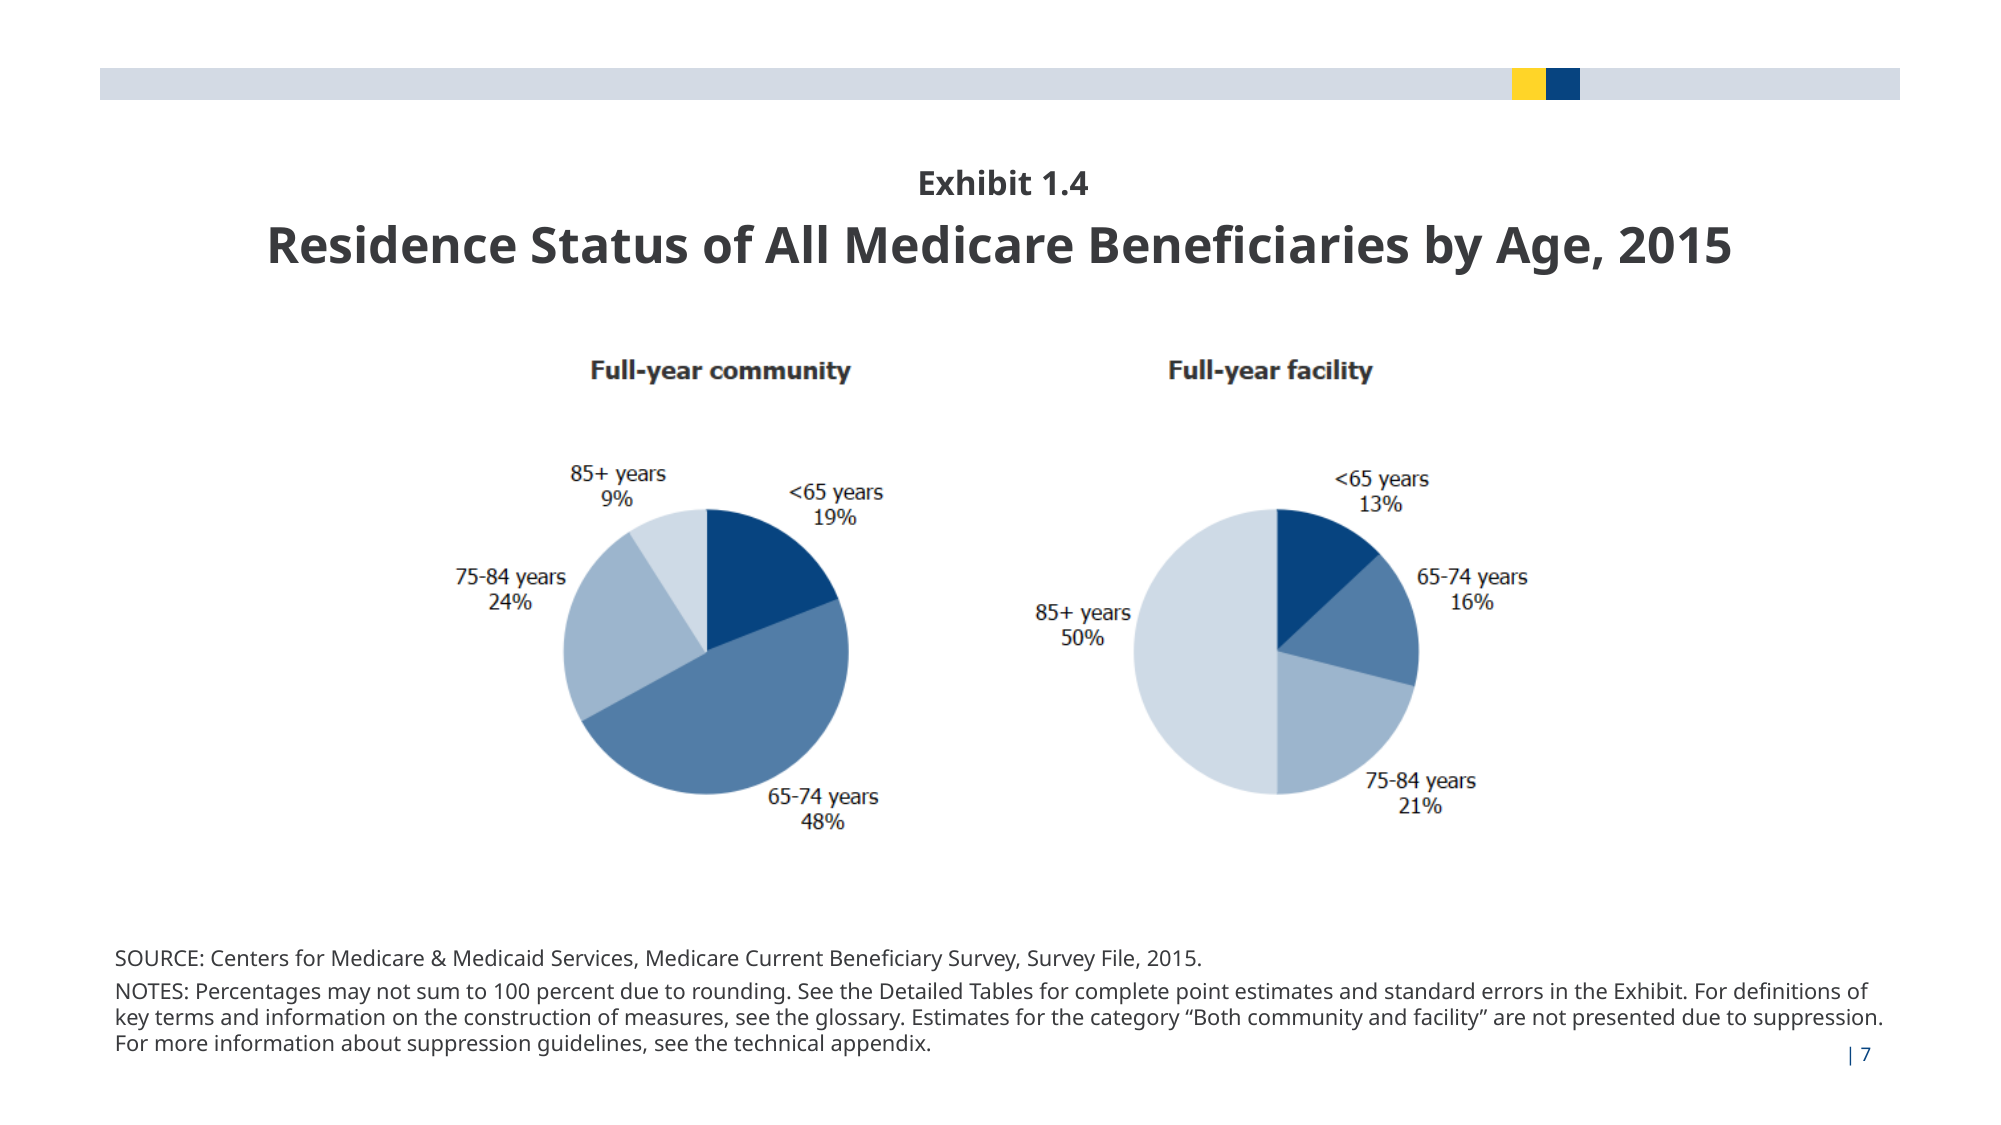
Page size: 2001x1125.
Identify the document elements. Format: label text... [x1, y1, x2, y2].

list SOURCE: Centers for Medicare & Medicaid Services, Medicare Current Beneficiary Survey, Survey File, 2015. NOTES: Percentages may not sum to 100 percent due to rounding. See the Detailed Tables for complete point estimates and standard errors in the Exhibit. For definitions of key terms and information on the construction of measures, see the glossary. Estimates for the category “Both community and facility” are not presented due to suppression. For more information about suppression guidelines, see the technical appendix. [99, 937, 1900, 997]
picture [437, 330, 1563, 851]
title Exhibit 1.4 [99, 154, 1900, 213]
list Residence Status of All Medicare Beneficiaries by Age, 2015 [99, 213, 1900, 300]
